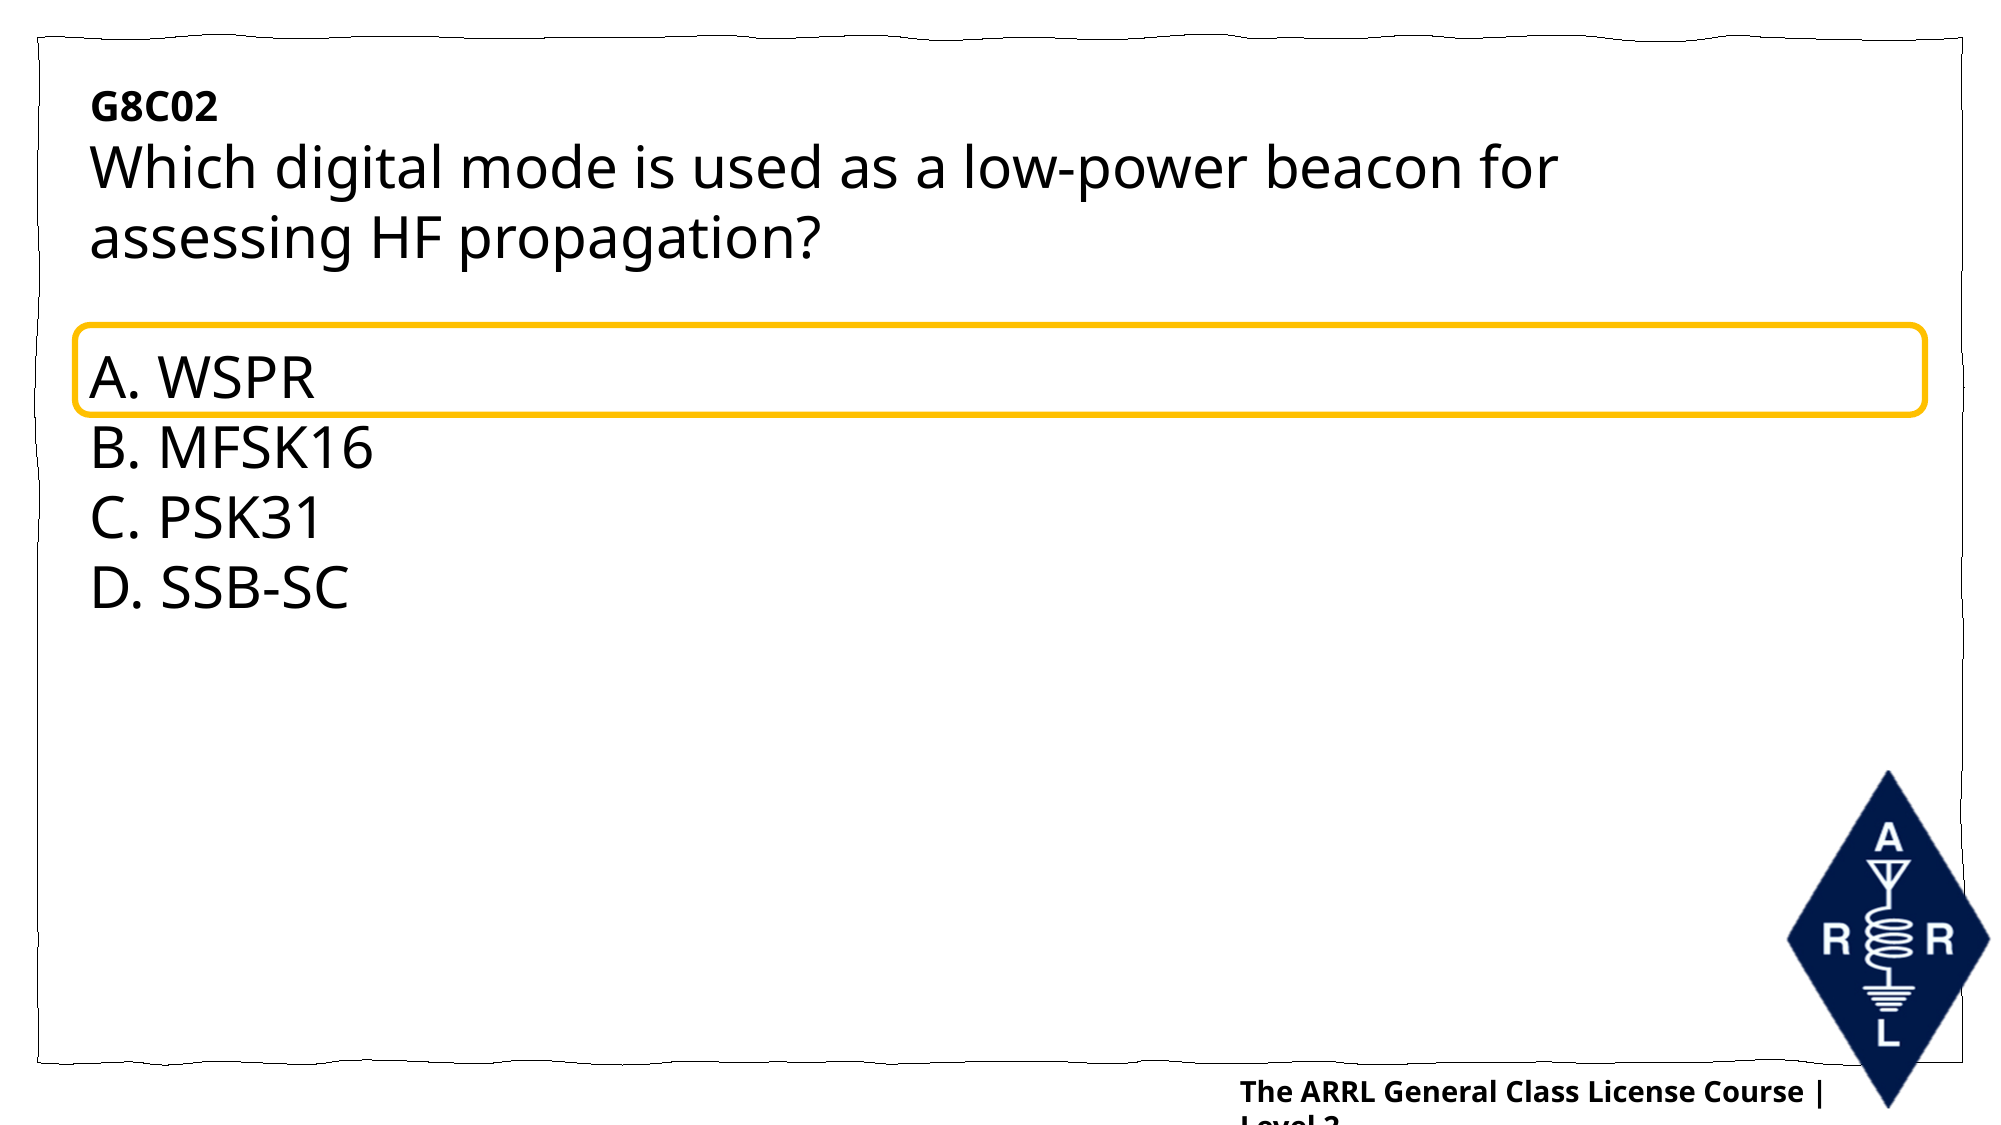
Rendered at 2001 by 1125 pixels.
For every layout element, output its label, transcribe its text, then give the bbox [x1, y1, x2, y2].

text_box G8C02 Which digital mode is used as a low-power beacon for assessing HF propagation? A. WSPR B. MFSK16 C. PSK31 D. SSB-SC [75, 408, 1850, 628]
text_box G8C02 Which digital mode is used as a low-power beacon for assessing HF propagation? A. WSPR B. MFSK16 C. PSK31 D. SSB-SC [75, 72, 1850, 332]
picture [1773, 752, 1999, 1125]
text_box [73, 324, 1927, 416]
